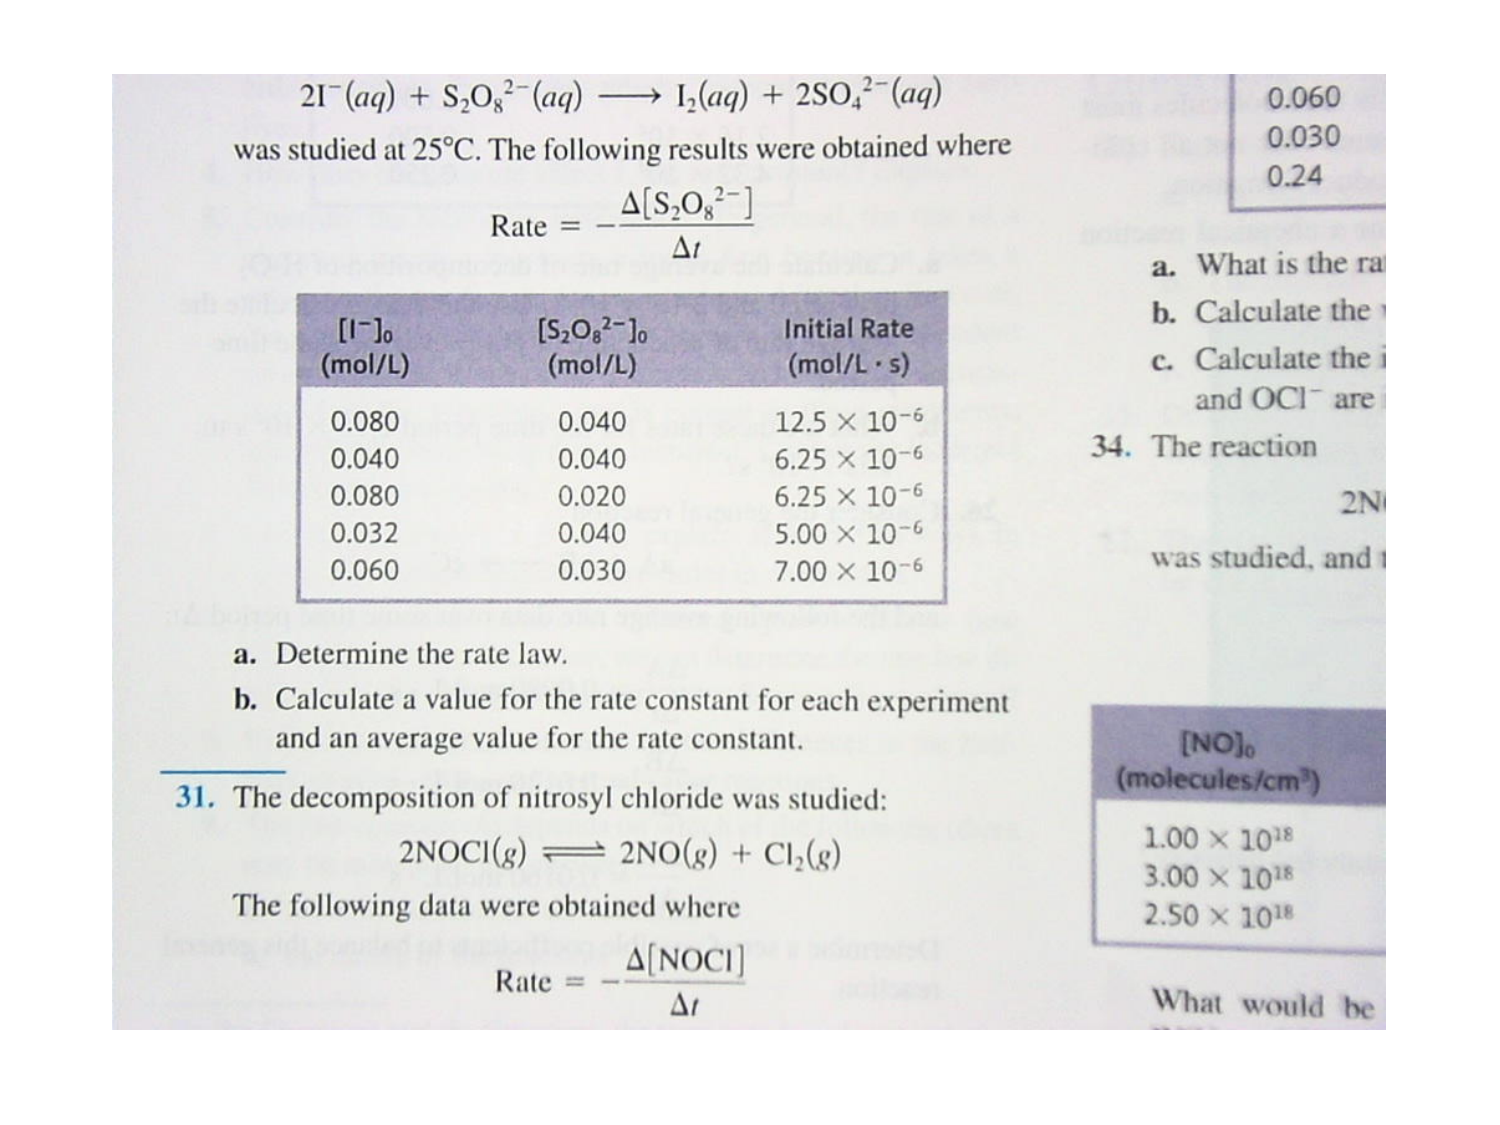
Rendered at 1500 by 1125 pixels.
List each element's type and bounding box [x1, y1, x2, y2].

list [112, 74, 1386, 1031]
